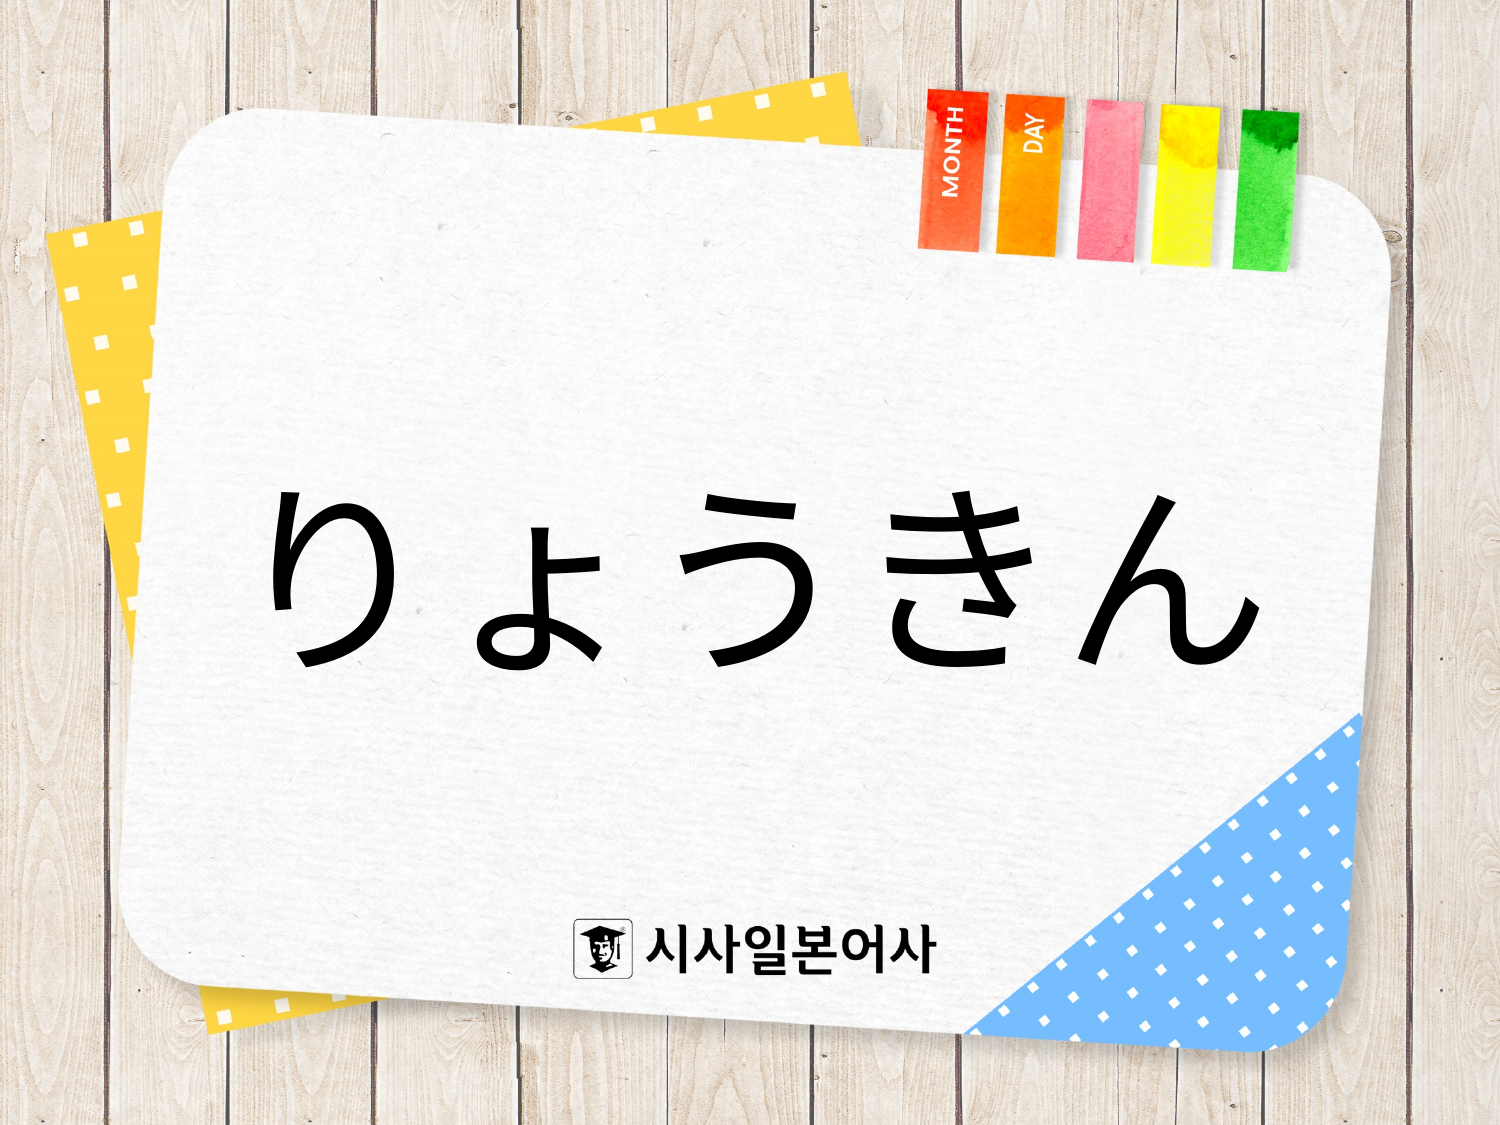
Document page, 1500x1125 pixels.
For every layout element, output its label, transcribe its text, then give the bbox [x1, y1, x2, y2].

title りょうきん [75, 338, 1425, 811]
picture [0, 0, 1500, 1125]
